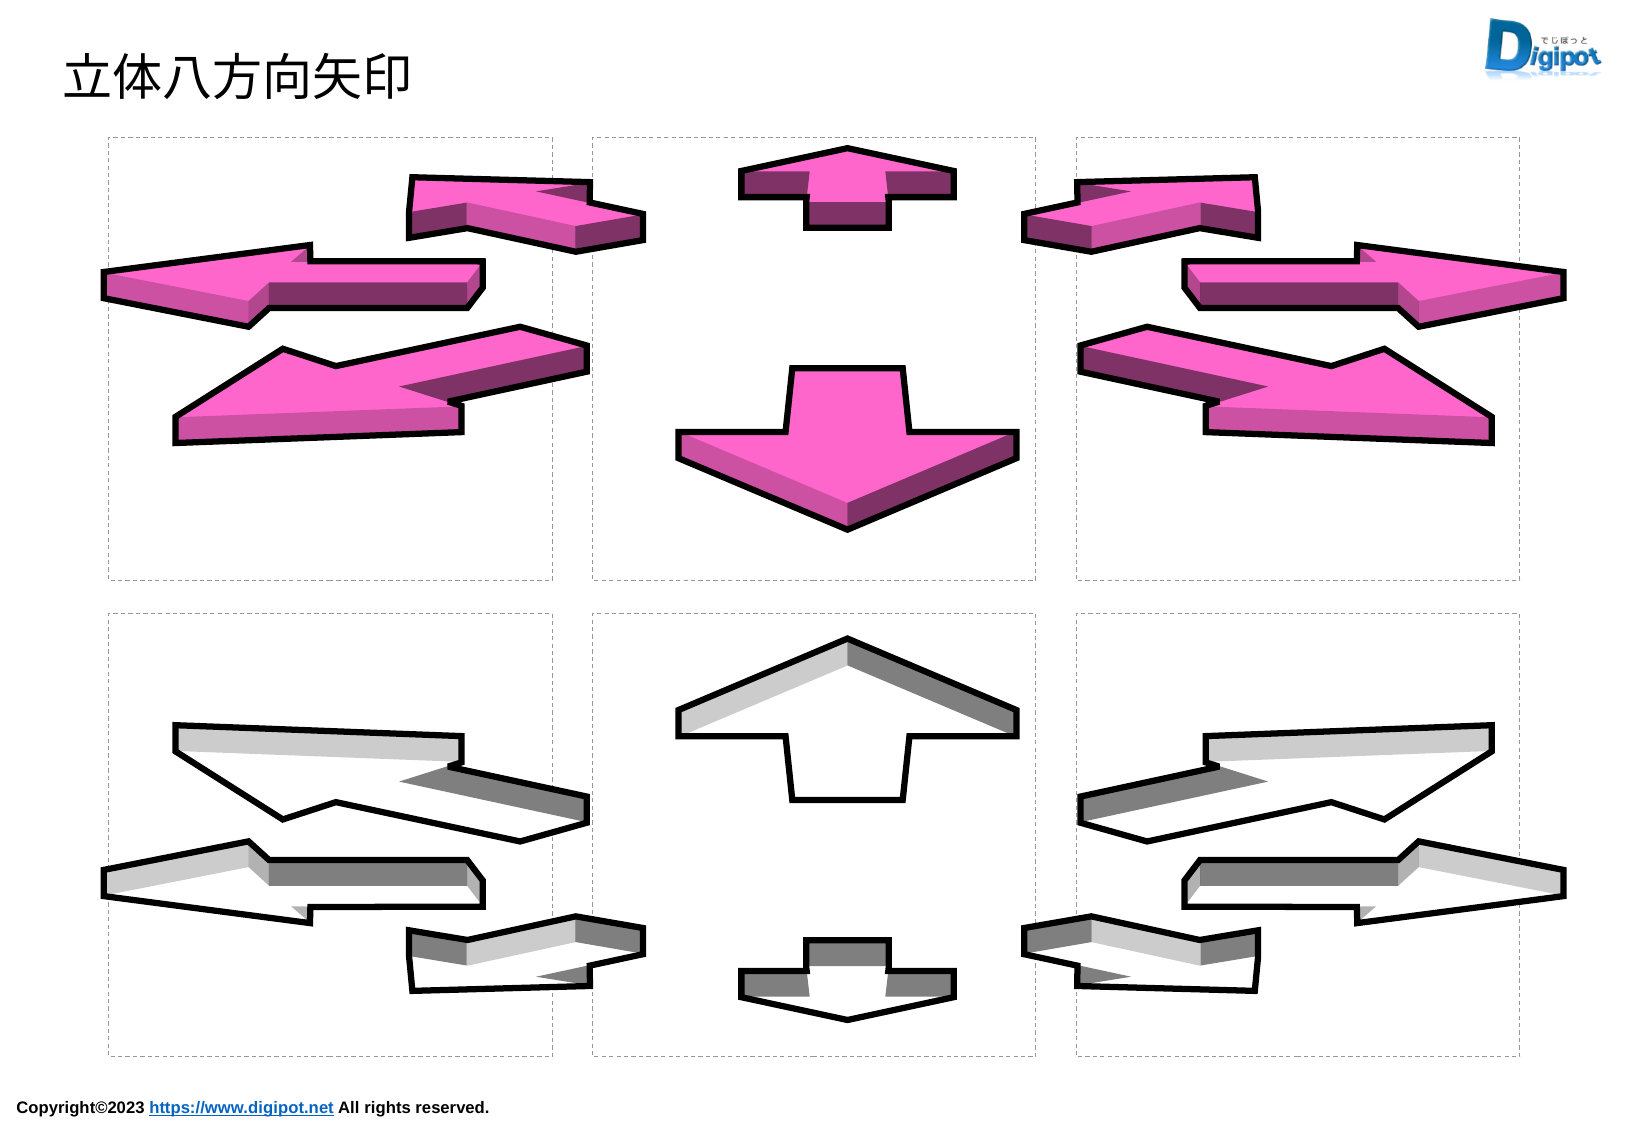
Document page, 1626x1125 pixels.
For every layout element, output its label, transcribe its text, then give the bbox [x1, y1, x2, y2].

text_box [1080, 326, 1492, 444]
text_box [1184, 245, 1564, 328]
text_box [1080, 724, 1492, 842]
picture [1485, 18, 1602, 82]
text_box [678, 368, 1017, 530]
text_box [103, 840, 483, 924]
text_box 立体八方向矢印 [47, 38, 427, 113]
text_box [409, 177, 643, 253]
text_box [1024, 915, 1259, 991]
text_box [409, 915, 643, 991]
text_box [175, 724, 587, 842]
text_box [741, 939, 954, 1021]
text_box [741, 148, 954, 229]
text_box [1024, 177, 1259, 253]
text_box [678, 638, 1017, 800]
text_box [175, 326, 587, 444]
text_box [1184, 840, 1564, 924]
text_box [103, 245, 483, 328]
